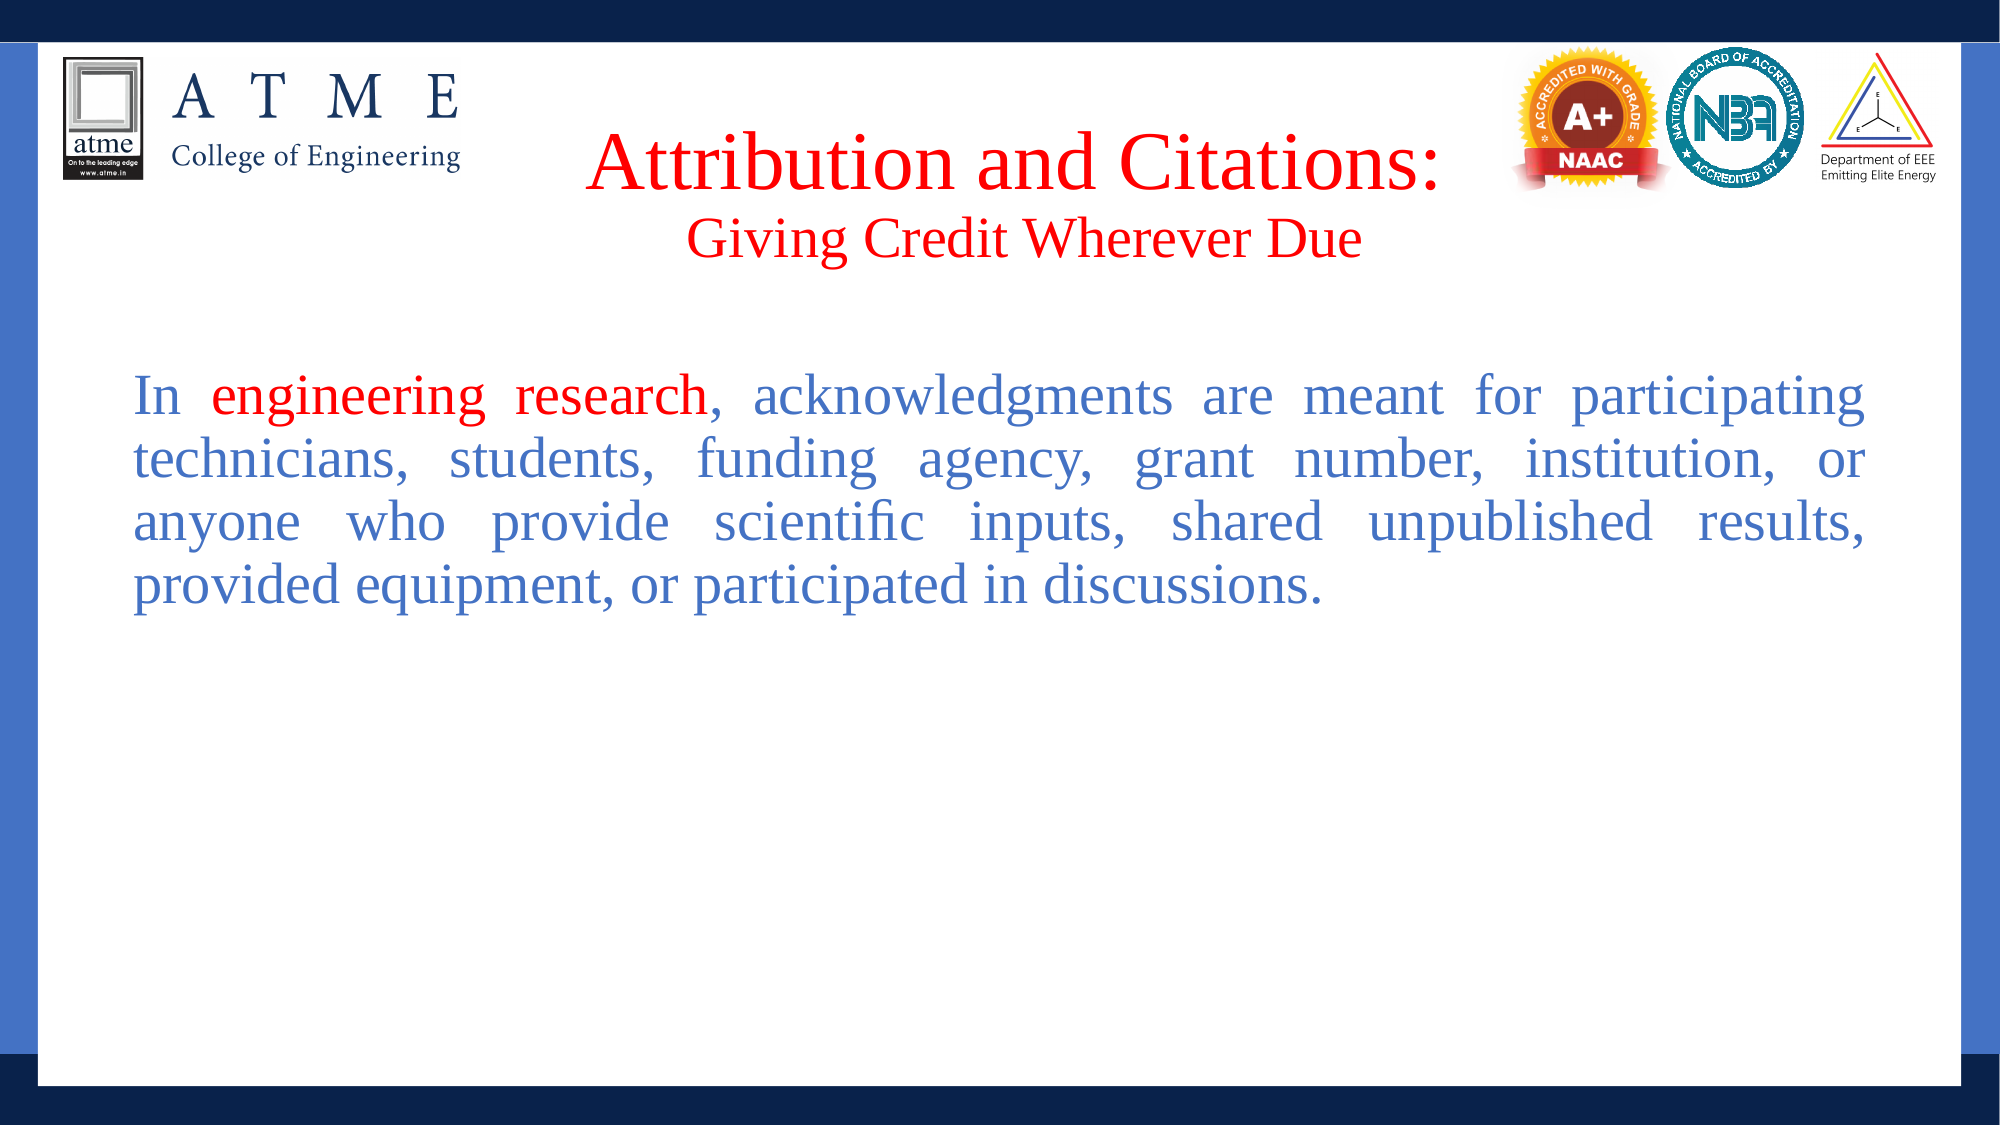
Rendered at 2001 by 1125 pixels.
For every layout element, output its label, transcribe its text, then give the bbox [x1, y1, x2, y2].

picture [1531, 60, 1651, 99]
picture [1666, 47, 1804, 188]
picture [1815, 49, 1939, 184]
list In engineering research, acknowledgments are meant for participating technicians, students, funding agency, grant number, institution, or anyone who provide scientiﬁc inputs, shared unpublished results, provided equipment, or participated in discussions. [118, 356, 1882, 769]
picture [0, 1054, 2000, 1125]
picture [0, 0, 2000, 43]
title Attribution and Citations: Giving Credit Wherever Due [350, 99, 1700, 288]
picture [63, 57, 461, 180]
